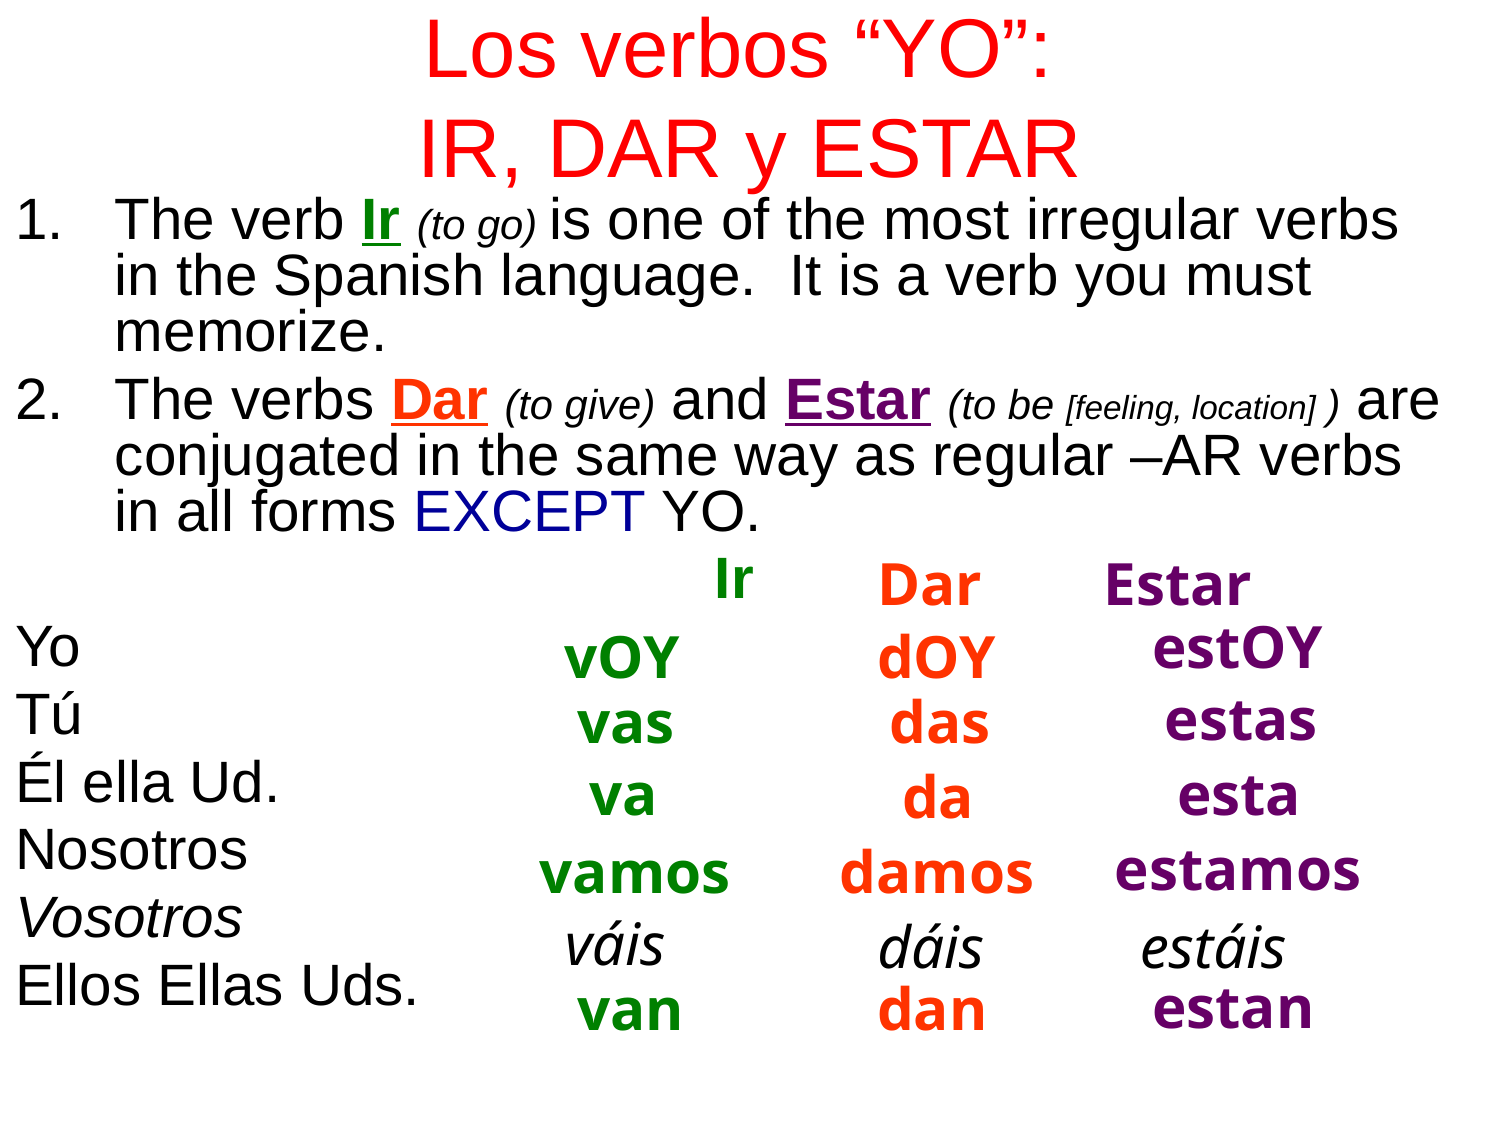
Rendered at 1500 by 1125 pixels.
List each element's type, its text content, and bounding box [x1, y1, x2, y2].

text_box estáis [1125, 902, 1375, 988]
text_box van [562, 964, 763, 1050]
text_box esta [1162, 750, 1413, 825]
text_box dan [862, 964, 1063, 1050]
text_box vOY [549, 612, 750, 698]
text_box dáis [862, 913, 1063, 964]
text_box estan [1137, 962, 1388, 1048]
text_box váis [549, 900, 750, 985]
text_box vas [562, 677, 763, 763]
text_box das [875, 677, 1075, 763]
text_box estamos [1100, 825, 1438, 910]
text_box damos [825, 827, 1100, 913]
text_box da [887, 752, 1050, 827]
text_box estas [1149, 675, 1400, 760]
text_box va [575, 750, 700, 827]
title Los verbos “YO”: IR, DAR y ESTAR [75, 0, 1425, 187]
list The verb Ir (to go) is one of the most irregular verbs in the Spanish language. It is a verb you must memorize. The verbs Dar (to give) and Estar (to be [feeling, location] ) are conjugated in the same way as regular –AR verbs in all forms EXCEPT YO. Ir Yo Tú Él ella Ud. Nosotros Vosotros Ellos Ellas Uds. [0, 187, 1463, 1125]
text_box dOY [862, 625, 1063, 698]
text_box vamos [525, 827, 775, 913]
text_box estOY [1137, 625, 1388, 688]
text_box Dar Estar [862, 539, 1400, 625]
